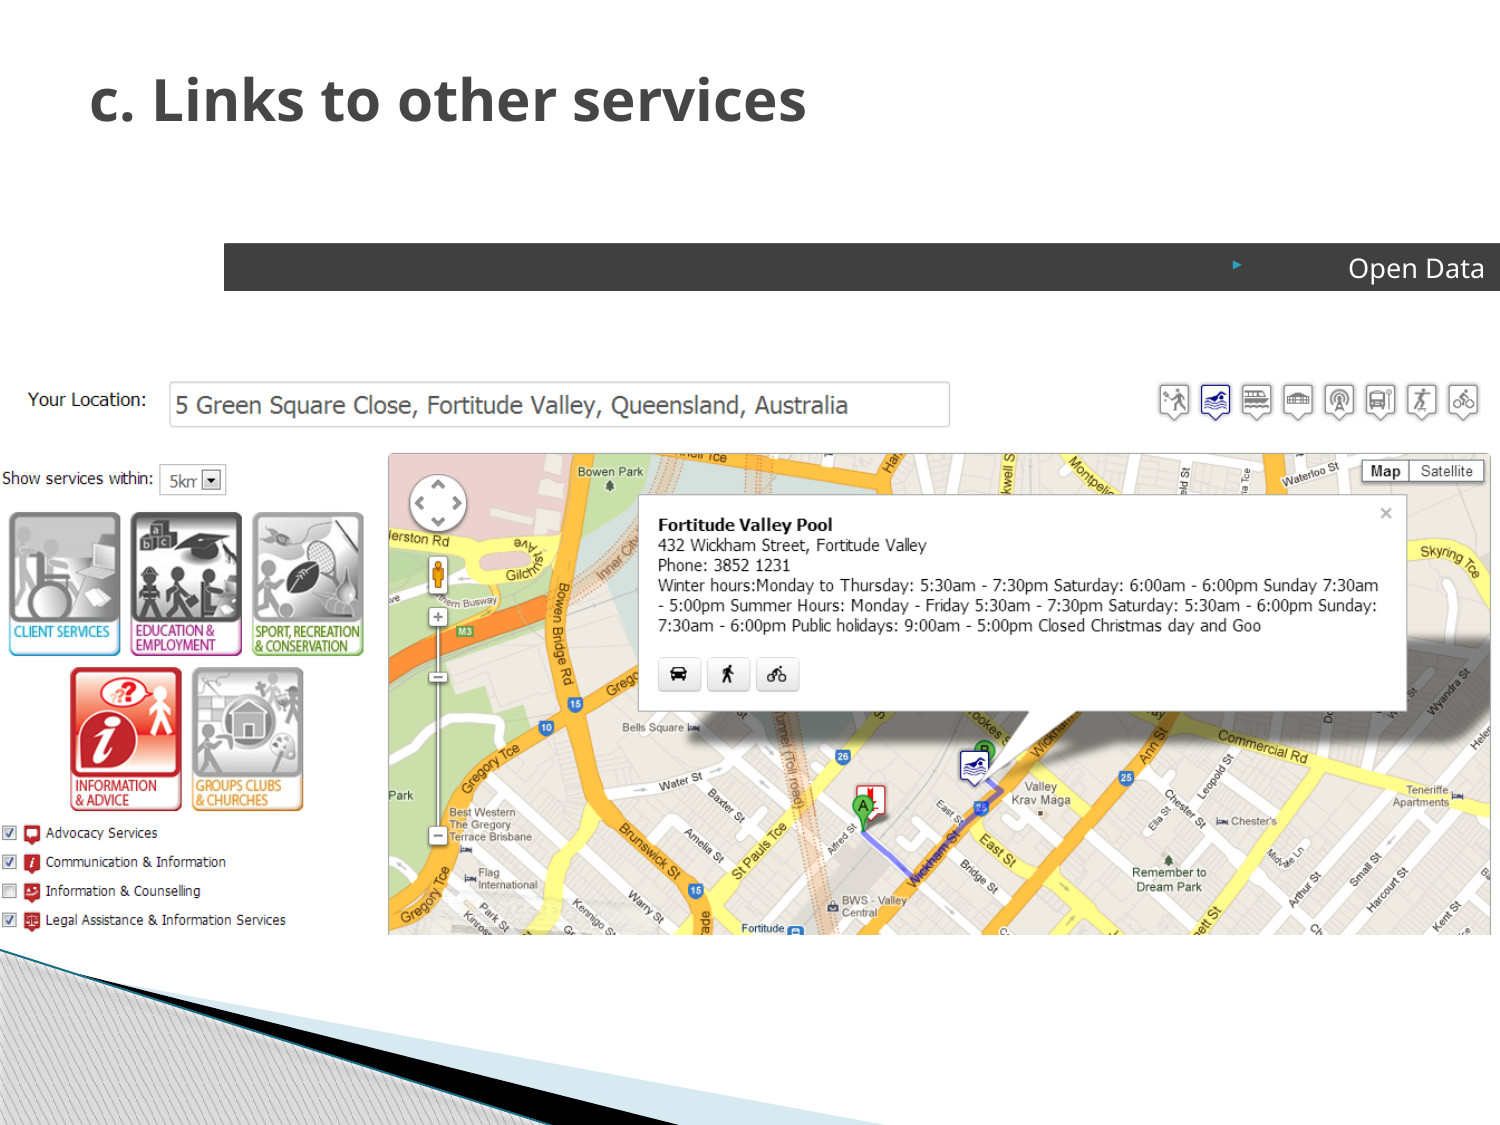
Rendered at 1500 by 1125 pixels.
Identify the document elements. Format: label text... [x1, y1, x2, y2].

picture [0, 349, 1500, 935]
text_box Open Data [224, 243, 1500, 291]
text_box c. Links to other services [74, 45, 1425, 141]
